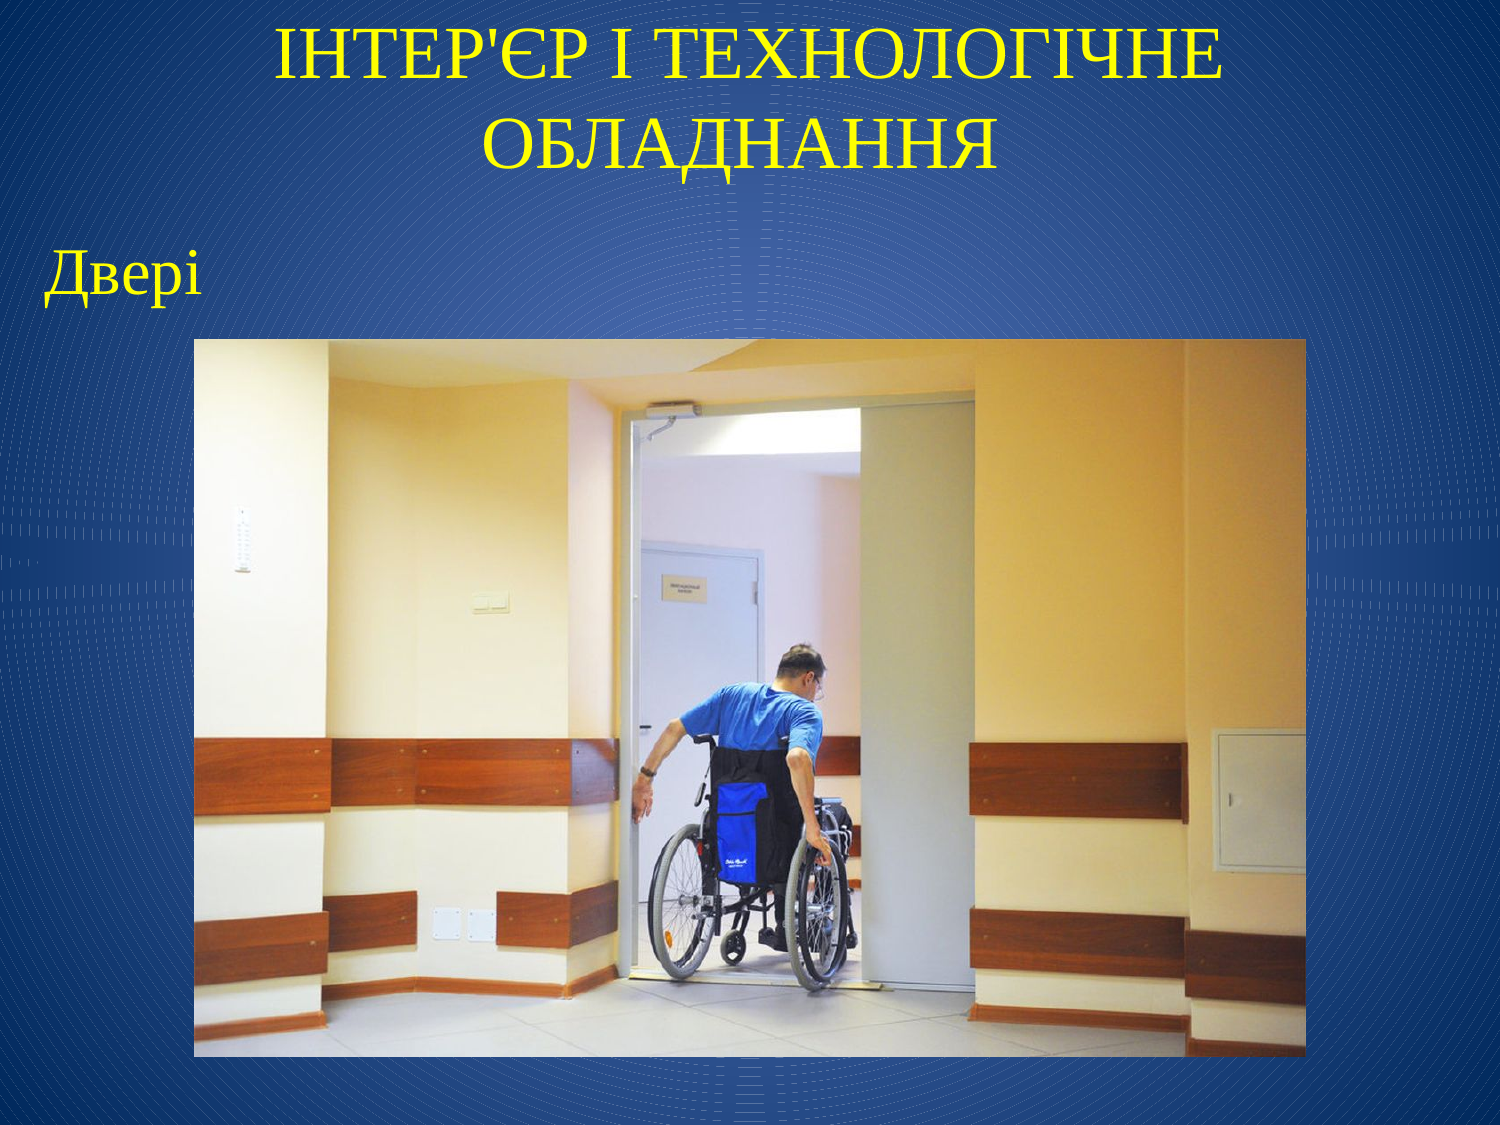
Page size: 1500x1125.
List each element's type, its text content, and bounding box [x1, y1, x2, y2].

title ІНТЕР'ЄР І ТЕХНОЛОГІЧНЕ ОБЛАДНАННЯ [75, 45, 1425, 233]
picture [194, 339, 1306, 1057]
list Двері [29, 219, 244, 343]
